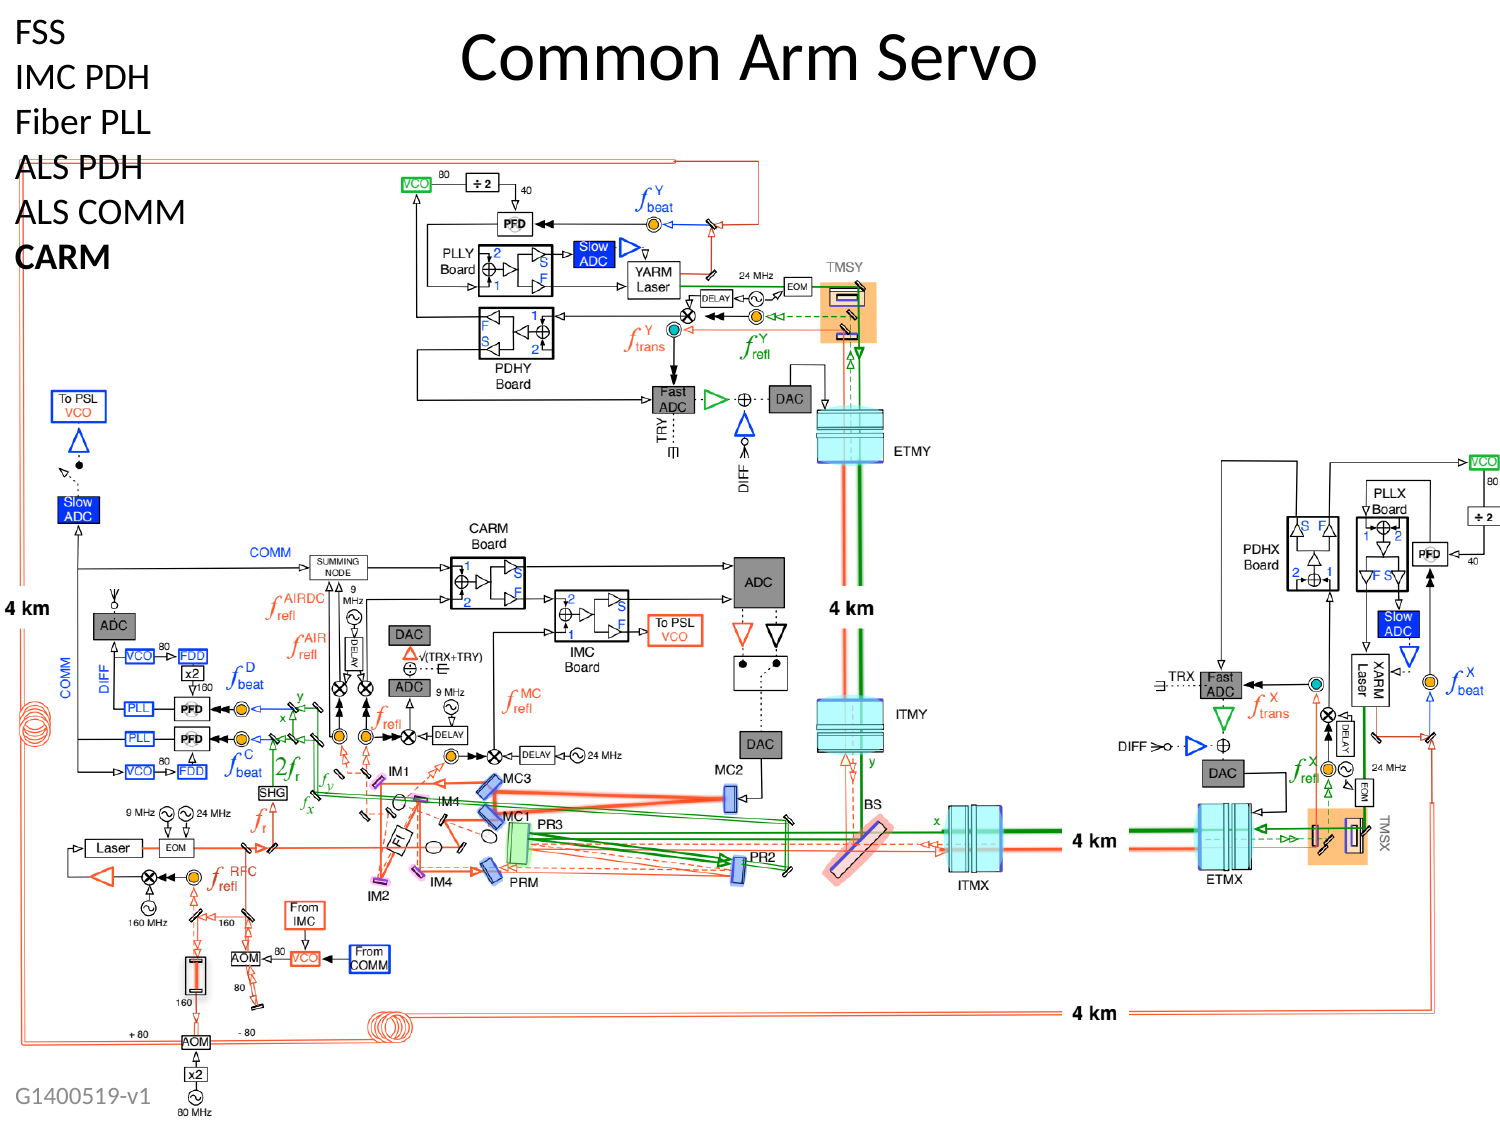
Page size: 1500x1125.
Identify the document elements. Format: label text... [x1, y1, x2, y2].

title Common Arm Servo [228, 1, 1425, 102]
picture [0, 155, 1500, 1120]
text_box FSS IMC PDH Fiber PLL ALS PDH ALS COMM CARM [0, 0, 228, 155]
